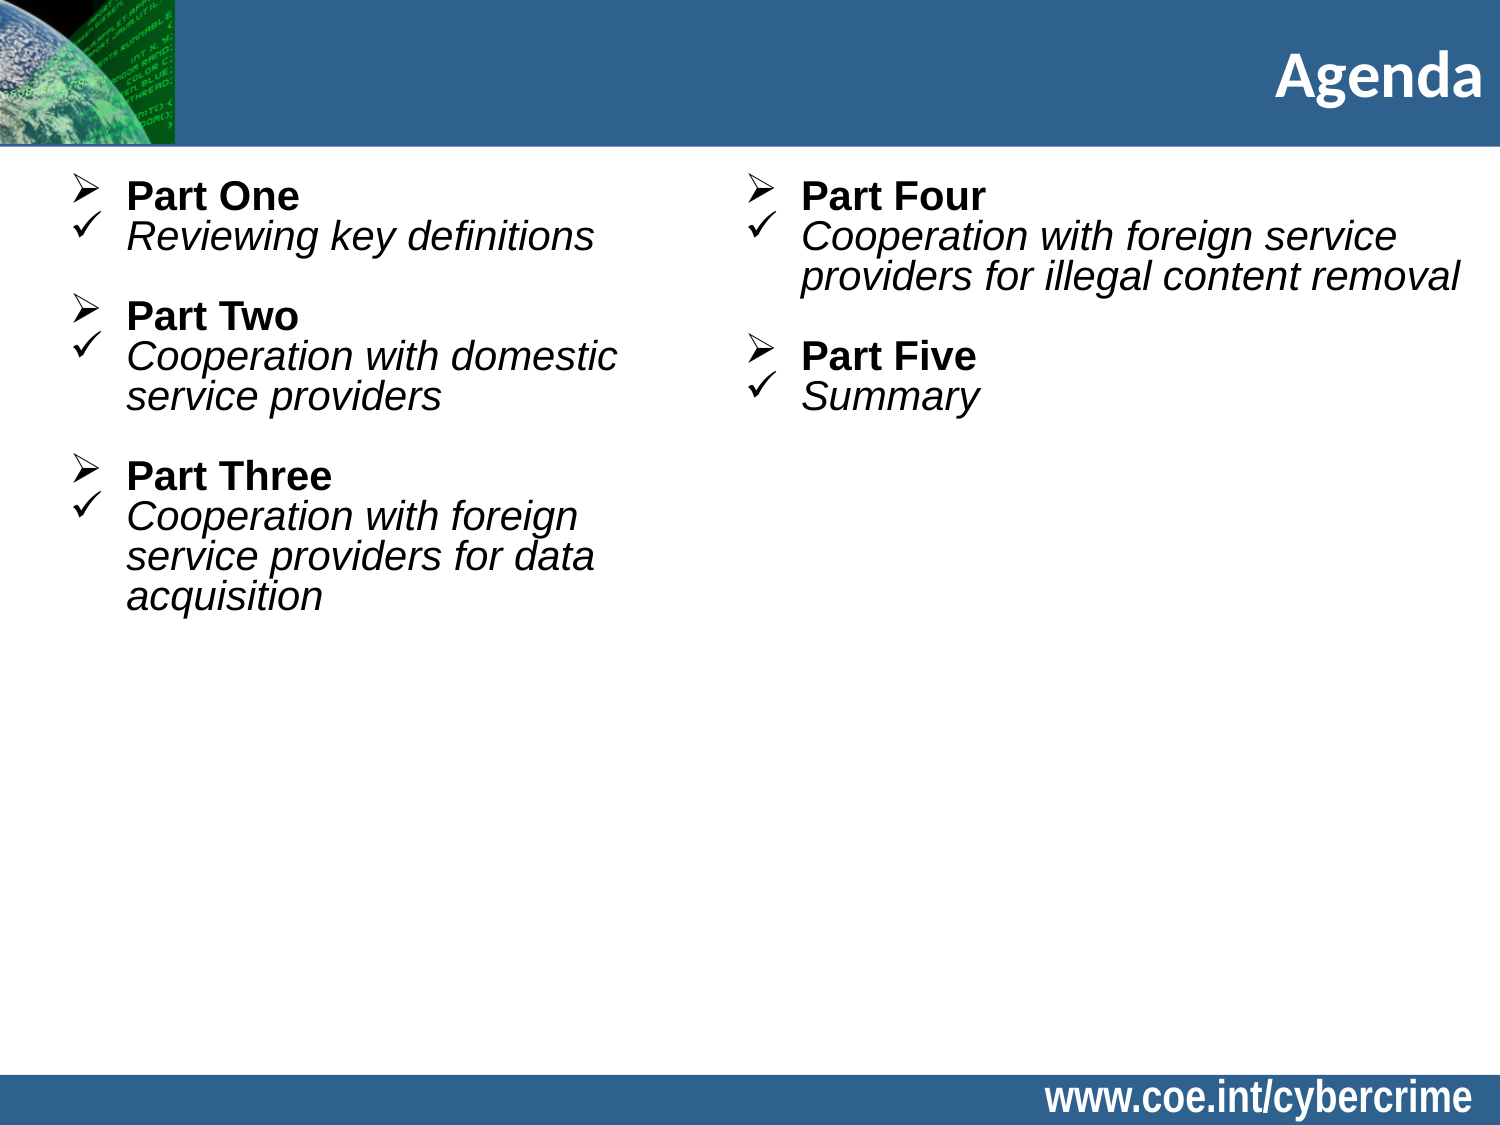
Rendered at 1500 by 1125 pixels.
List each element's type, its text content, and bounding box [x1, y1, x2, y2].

text_box [0, 1073, 1030, 1125]
text_box Agenda [177, 0, 1500, 149]
picture [0, 0, 175, 144]
text_box Part Four Cooperation with foreign service providers for illegal content removal Part Five Summary [729, 171, 1480, 466]
text_box www.coe.int/cybercrime [1030, 1059, 1500, 1125]
text_box Part One Reviewing key definitions Part Two Cooperation with domestic service providers Part Three Cooperation with foreign service providers for data acquisition [55, 171, 678, 626]
